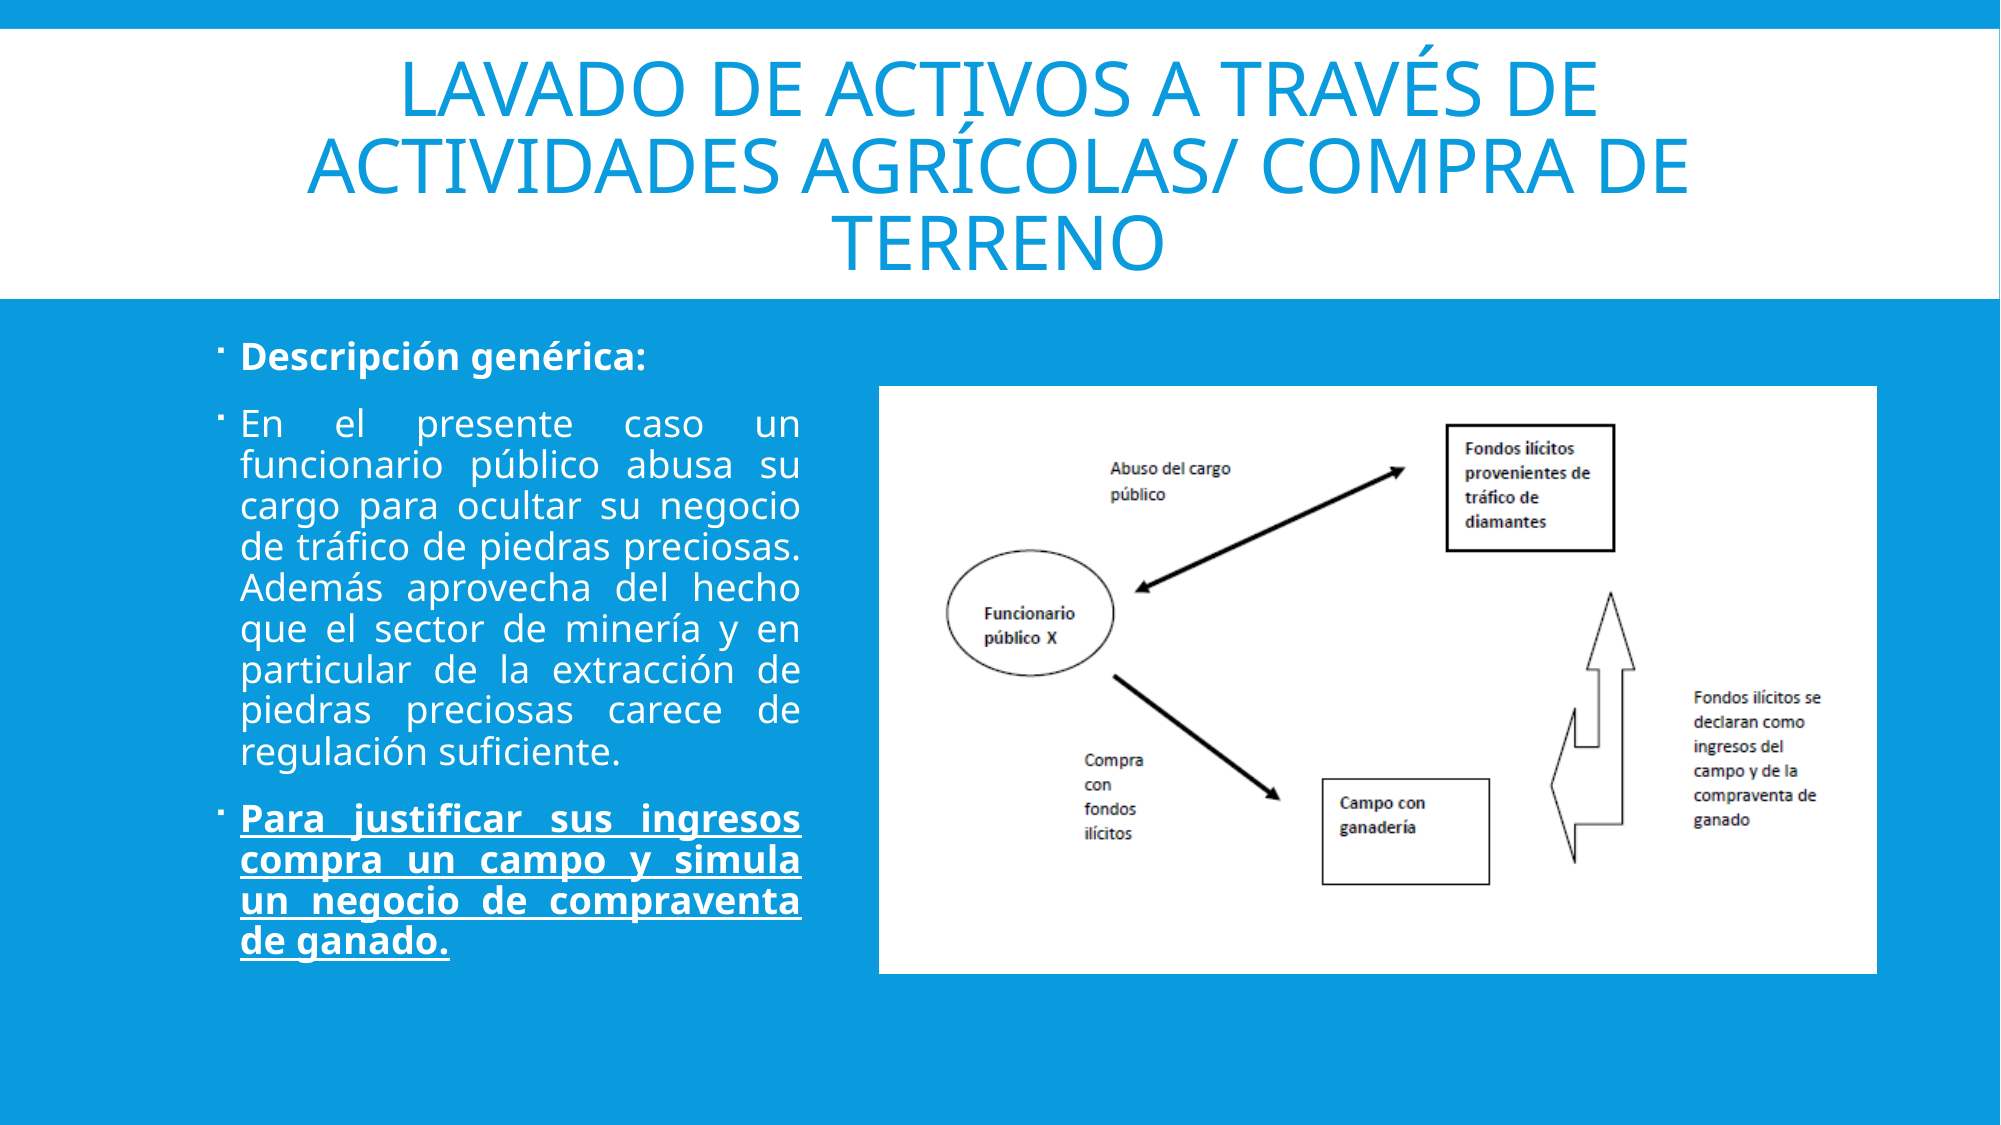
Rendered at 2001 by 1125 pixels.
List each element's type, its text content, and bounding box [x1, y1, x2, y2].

list Descripción genérica: En el presente caso un funcionario público abusa su cargo para ocultar su negocio de tráfico de piedras preciosas. Además aprovecha del hecho que el sector de minería y en particular de la extracción de piedras preciosas carece de regulación suficiente. Para justificar sus ingresos compra un campo y simula un negocio de compraventa de ganado. [197, 329, 817, 1021]
title Lavado de activos a través de actividades agrícolas/ compra de terreno [197, 46, 1803, 294]
picture [880, 387, 1876, 973]
